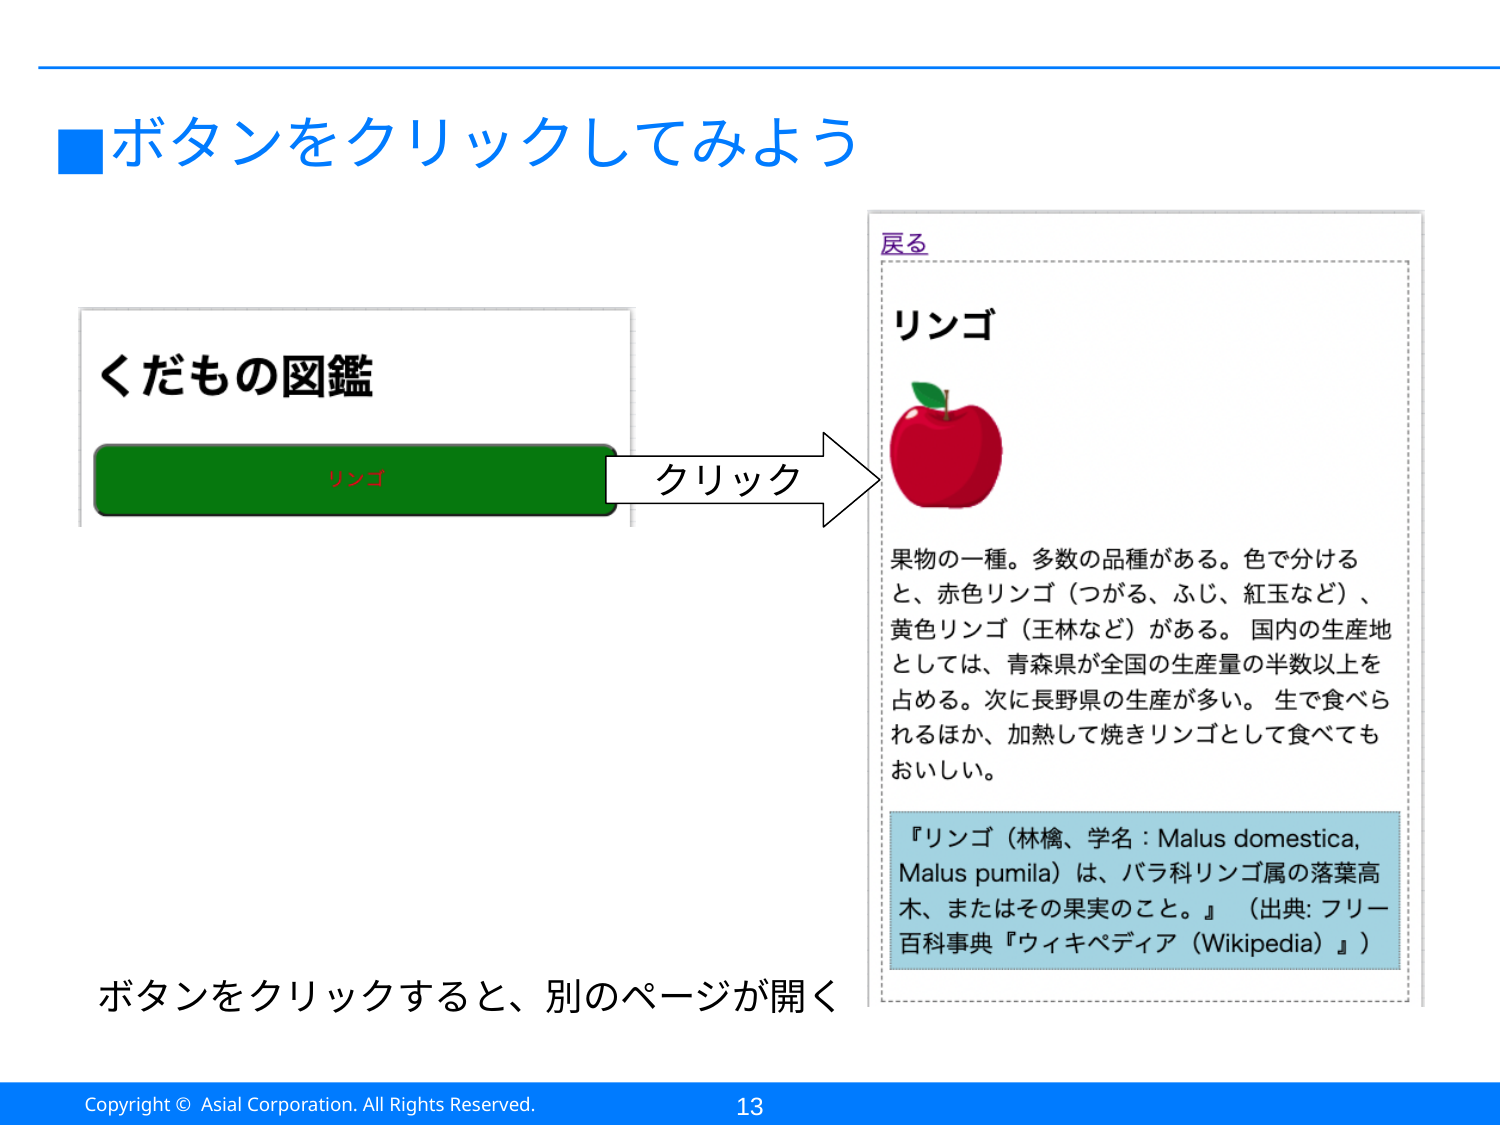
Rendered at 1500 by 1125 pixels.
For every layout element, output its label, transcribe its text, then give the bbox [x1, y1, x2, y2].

picture [78, 307, 636, 528]
slide_number 13 [581, 1075, 919, 1125]
picture [867, 209, 1425, 1008]
text_box クリック [641, 432, 862, 528]
list ボタンをクリックしてみよう [38, 84, 1459, 988]
text_box ボタンをクリックすると、別のページが開く [82, 965, 870, 1026]
